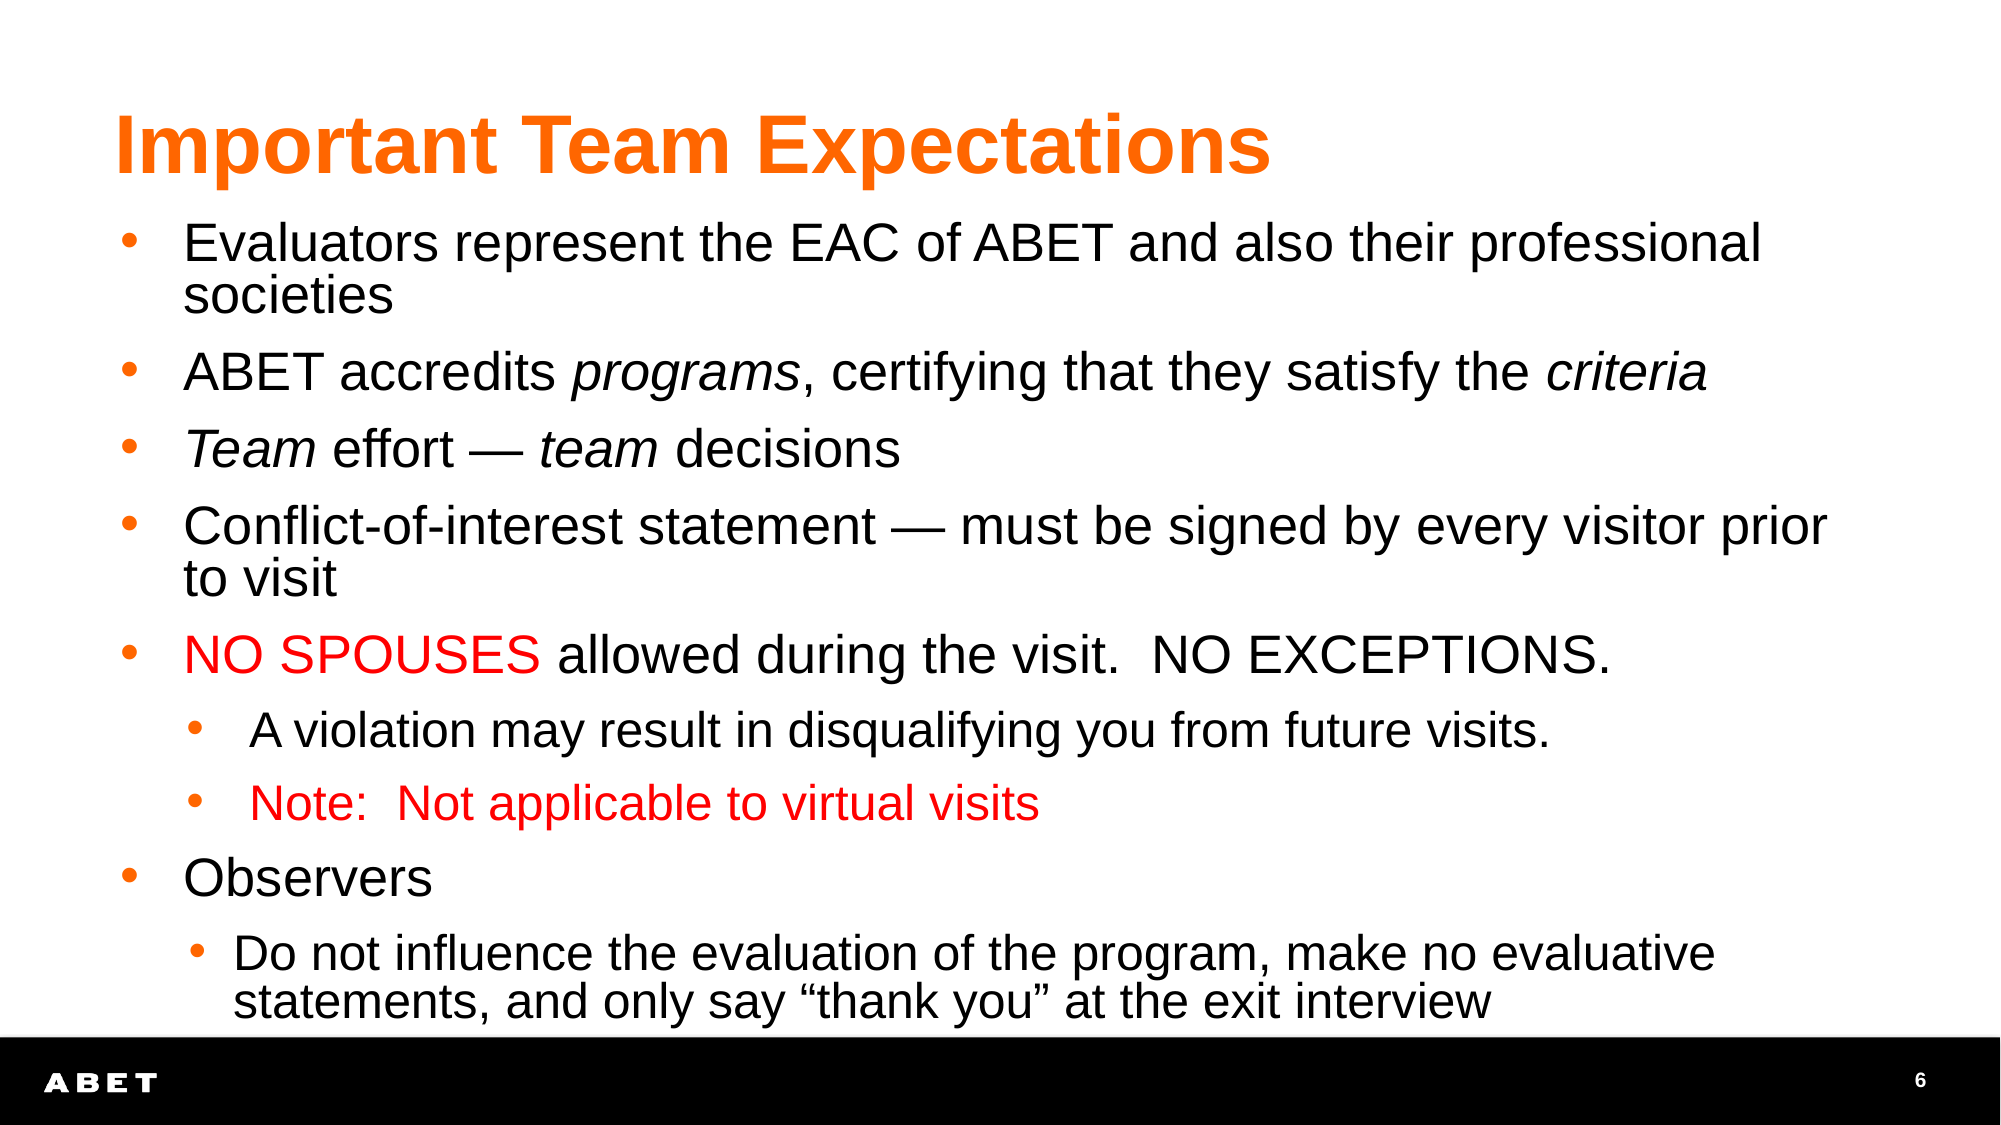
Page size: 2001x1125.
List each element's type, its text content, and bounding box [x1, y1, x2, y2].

list Evaluators represent the EAC of ABET and also their professional societies ABET accredits programs, certifying that they satisfy the criteria Team effort — team decisions Conflict-of-interest statement — must be signed by every visitor prior to visit NO SPOUSES allowed during the visit. NO EXCEPTIONS. A violation may result in disqualifying you from future visits. Note: Not applicable to virtual visits Observers Do not influence the evaluation of the program, make no evaluative statements, and only say “thank you” at the exit interview [99, 213, 1900, 926]
picture [16, 1052, 184, 1113]
title Important Team Expectations [99, 82, 1900, 213]
